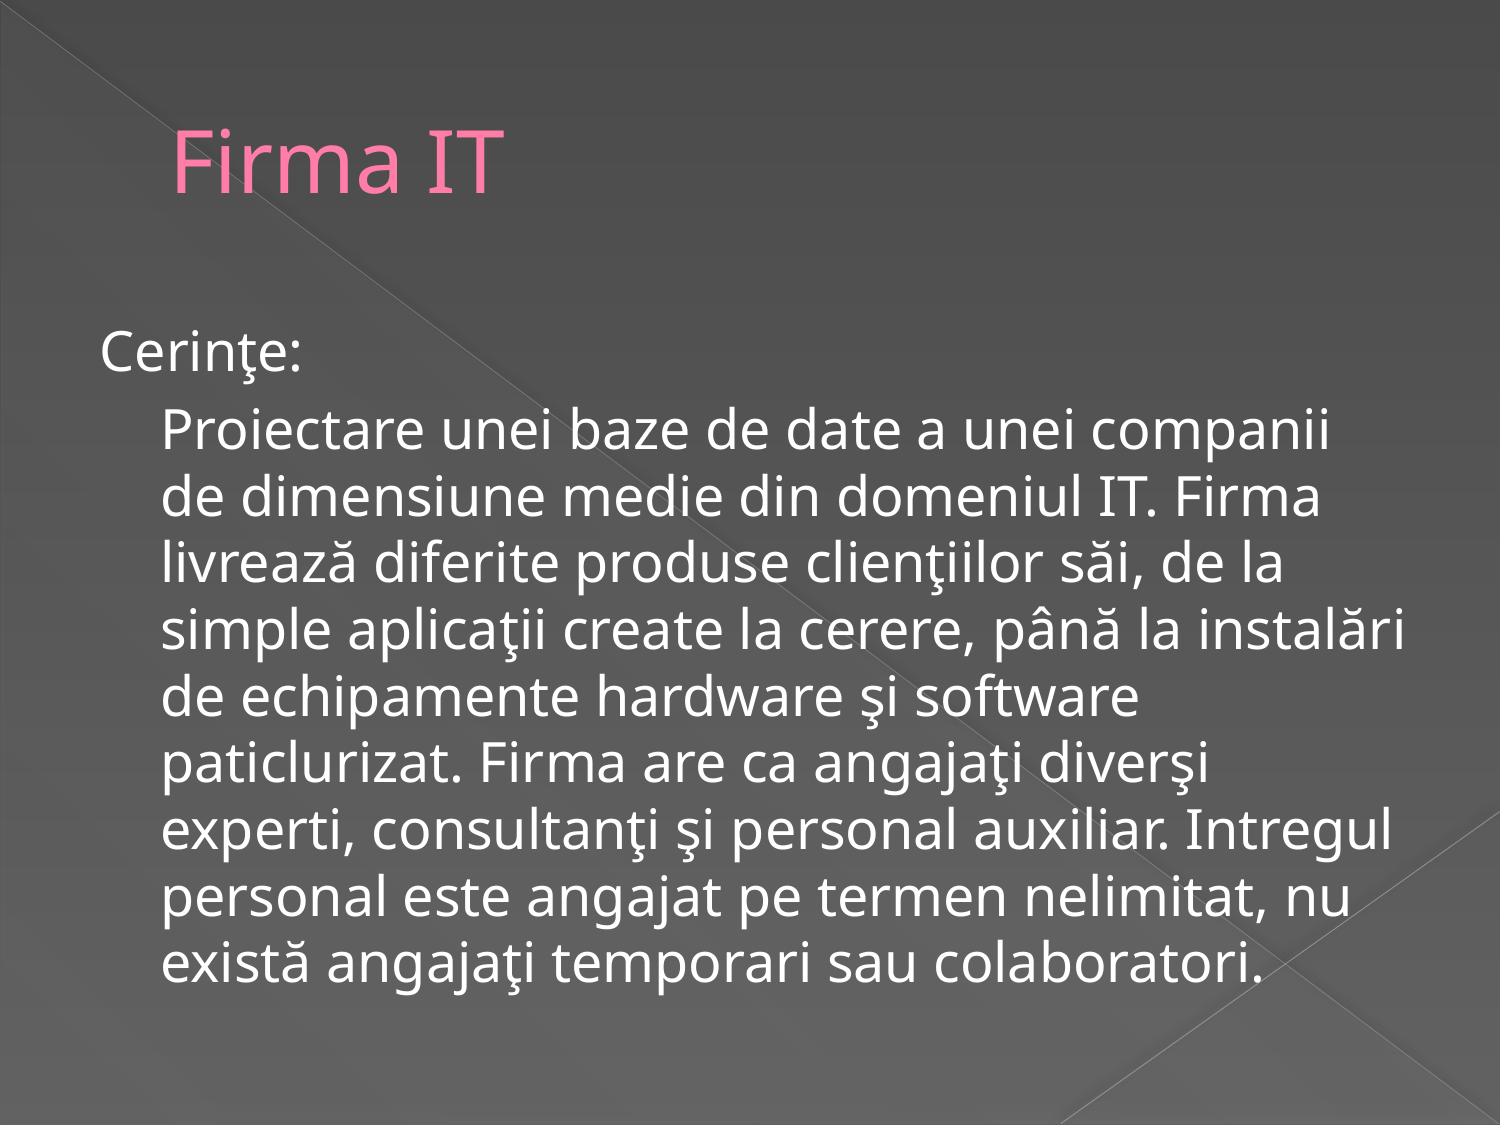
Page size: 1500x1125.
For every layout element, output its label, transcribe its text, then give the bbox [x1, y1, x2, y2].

title Firma IT [75, 43, 1425, 274]
list Cerinţe: Proiectare unei baze de date a unei companii de dimensiune medie din domeniul IT. Firma livrează diferite produse clienţiilor săi, de la simple aplicaţii create la cerere, până la instalări de echipamente hardware şi software paticlurizat. Firma are ca angajaţi diverşi experti, consultanţi şi personal auxiliar. Intregul personal este angajat pe termen nelimitat, nu există angajaţi temporari sau colaboratori. [75, 308, 1425, 1059]
